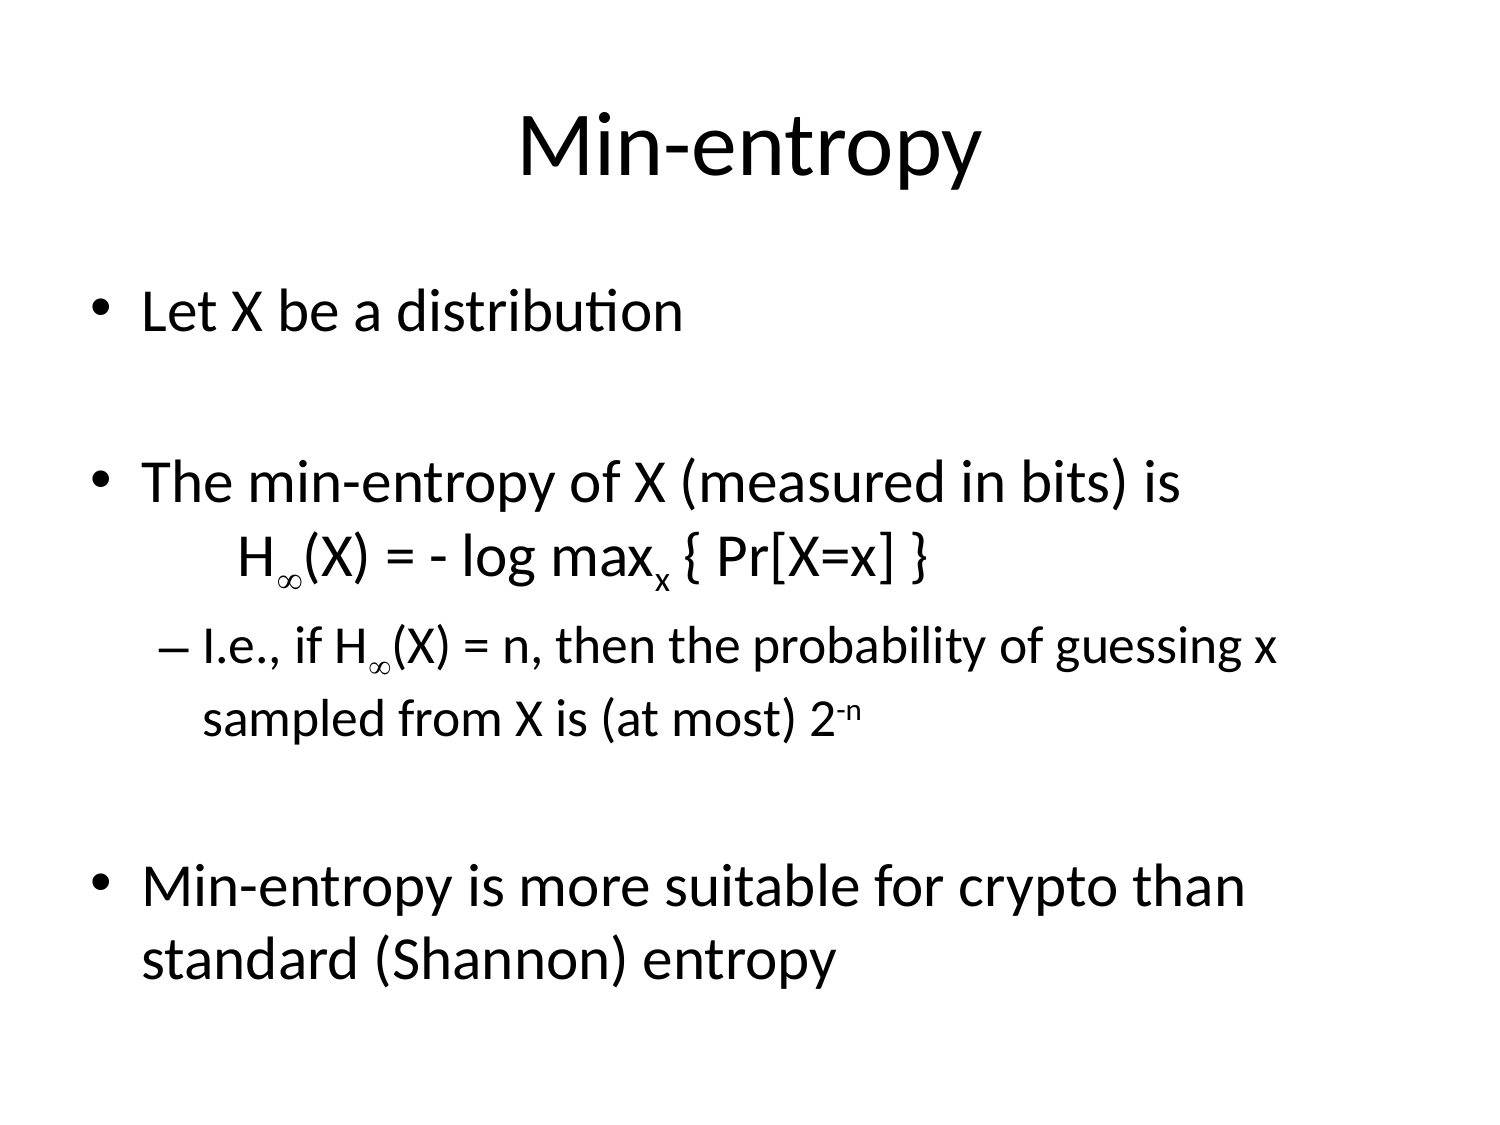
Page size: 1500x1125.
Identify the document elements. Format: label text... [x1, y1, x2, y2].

title Min-entropy [75, 45, 1425, 233]
list Let X be a distribution The min-entropy of X (measured in bits) is H(X) = - log maxx { Pr[X=x] } I.e., if H(X) = n, then the probability of guessing x sampled from X is (at most) 2-n Min-entropy is more suitable for crypto than standard (Shannon) entropy [75, 262, 1425, 1005]
